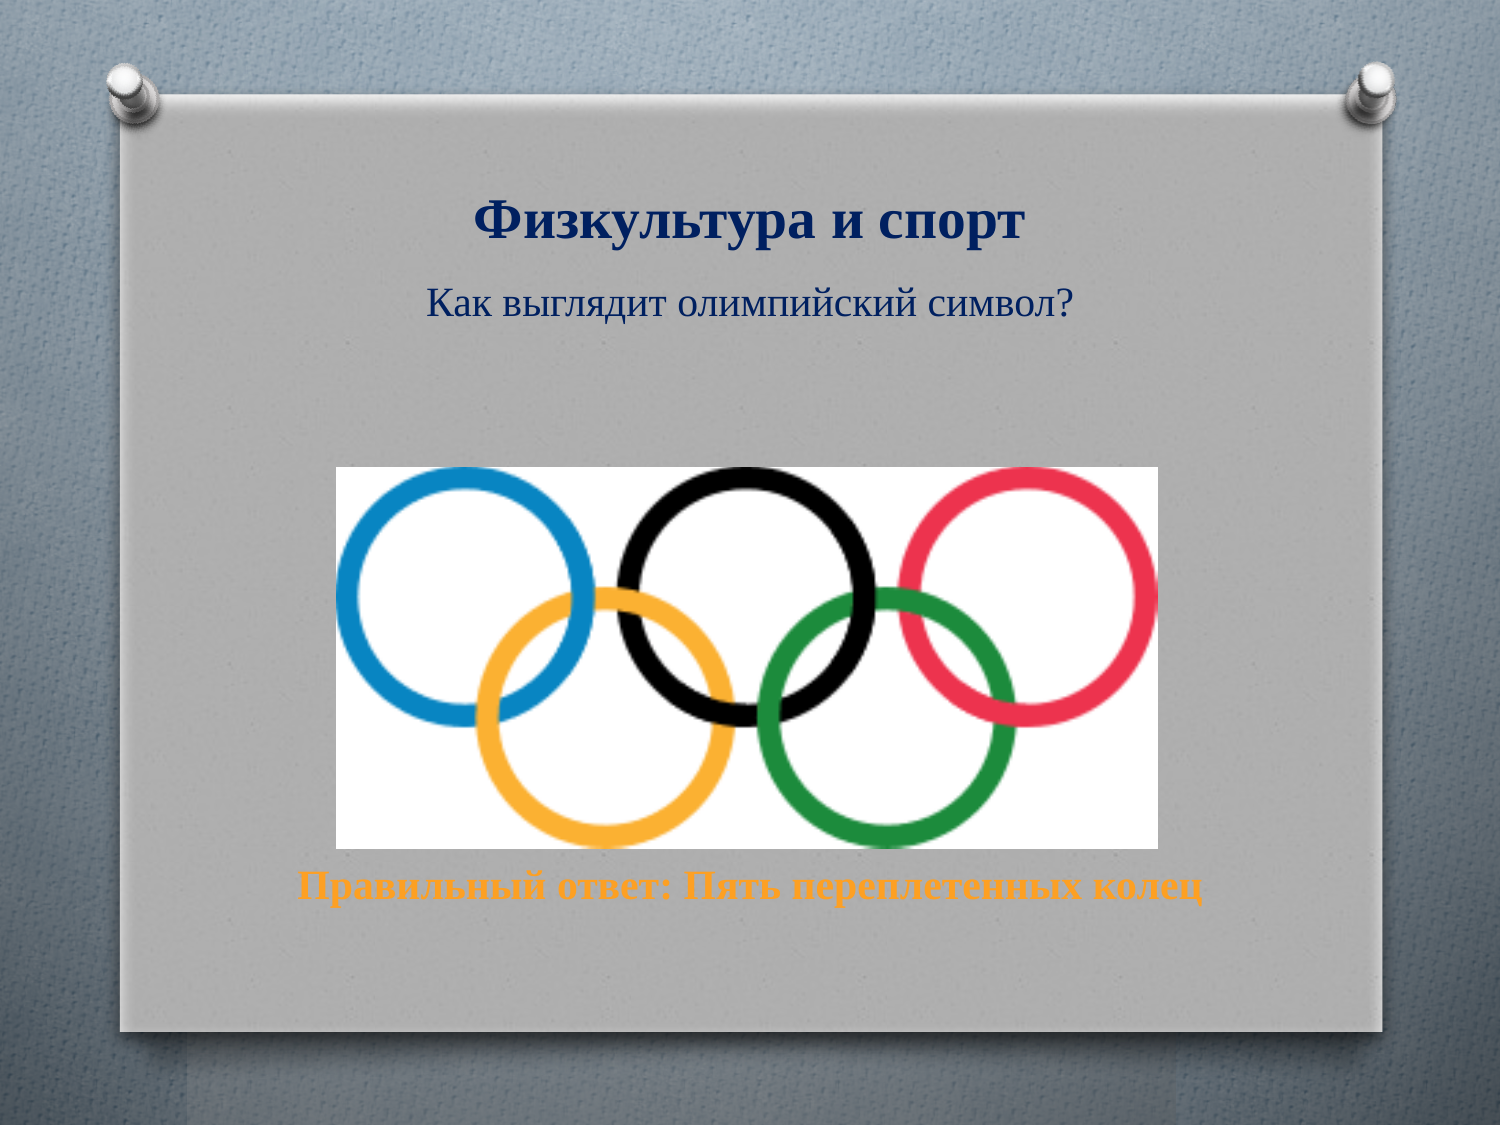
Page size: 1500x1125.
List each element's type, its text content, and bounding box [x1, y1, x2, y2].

picture [336, 467, 1158, 849]
picture [1317, 35, 1439, 156]
picture [336, 467, 460, 591]
picture [75, 29, 198, 153]
list Как выглядит олимпийский символ? Правильный ответ: Пять переплетенных колец [238, 267, 1262, 953]
title Физкультура и спорт [237, 172, 1263, 327]
